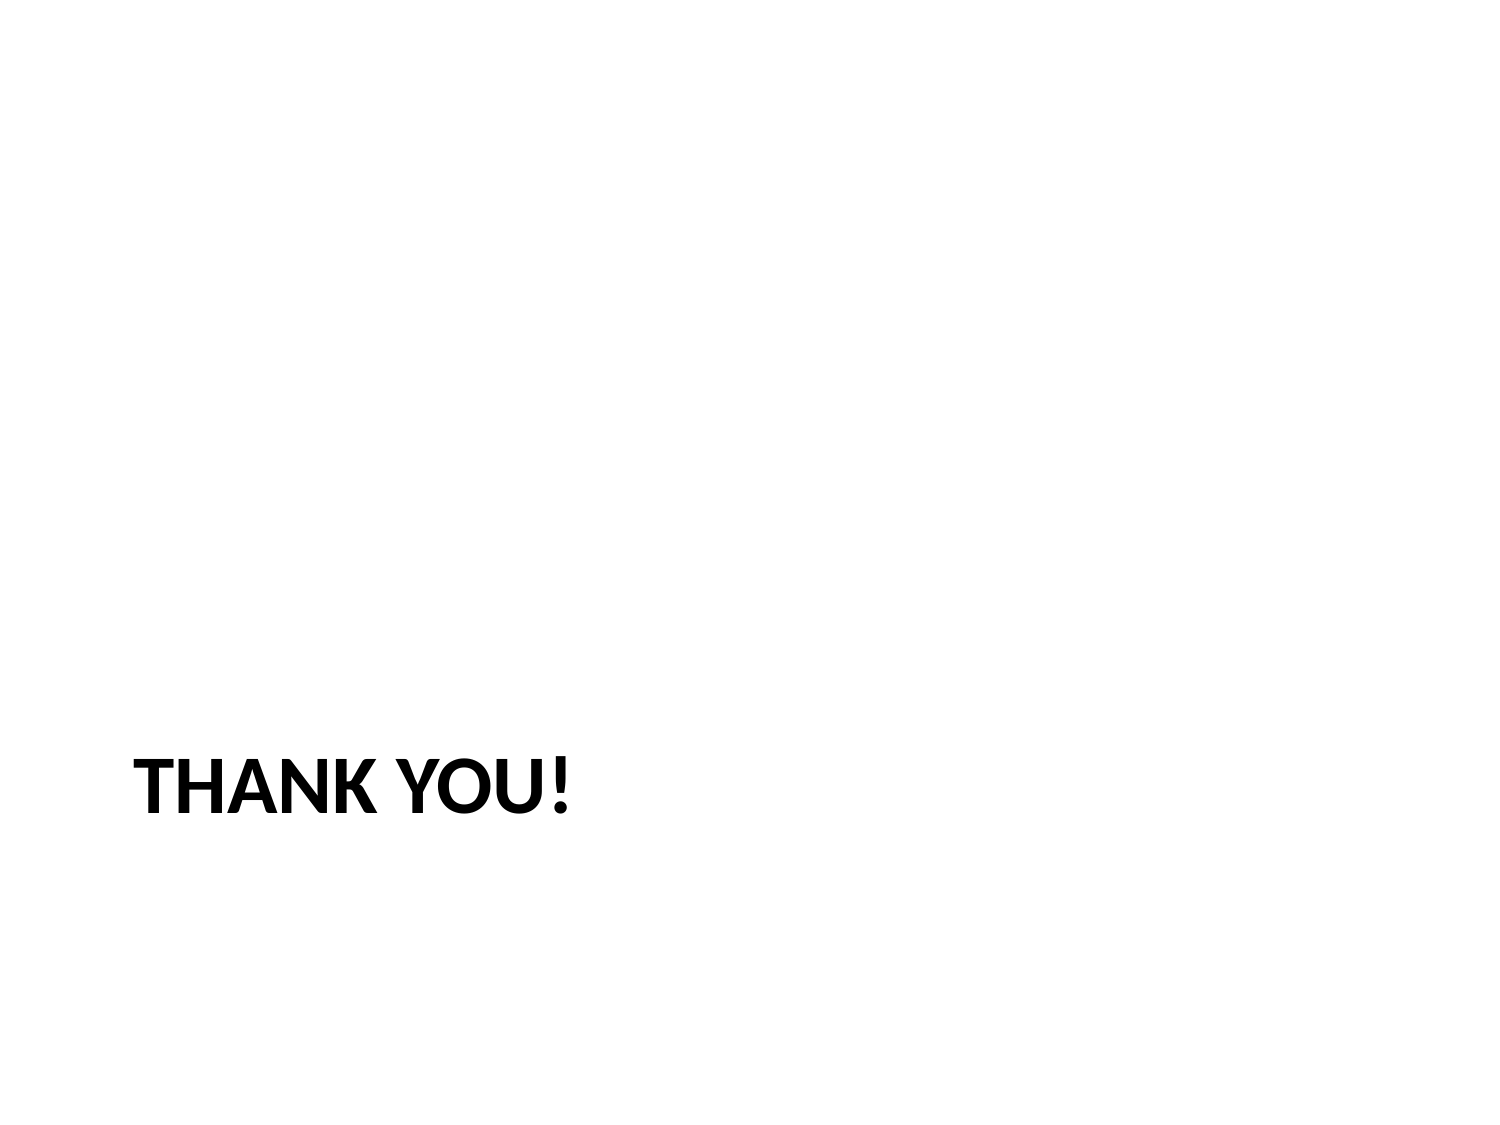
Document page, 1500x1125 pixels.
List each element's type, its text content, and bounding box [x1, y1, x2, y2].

title Thank you! [118, 722, 1394, 947]
